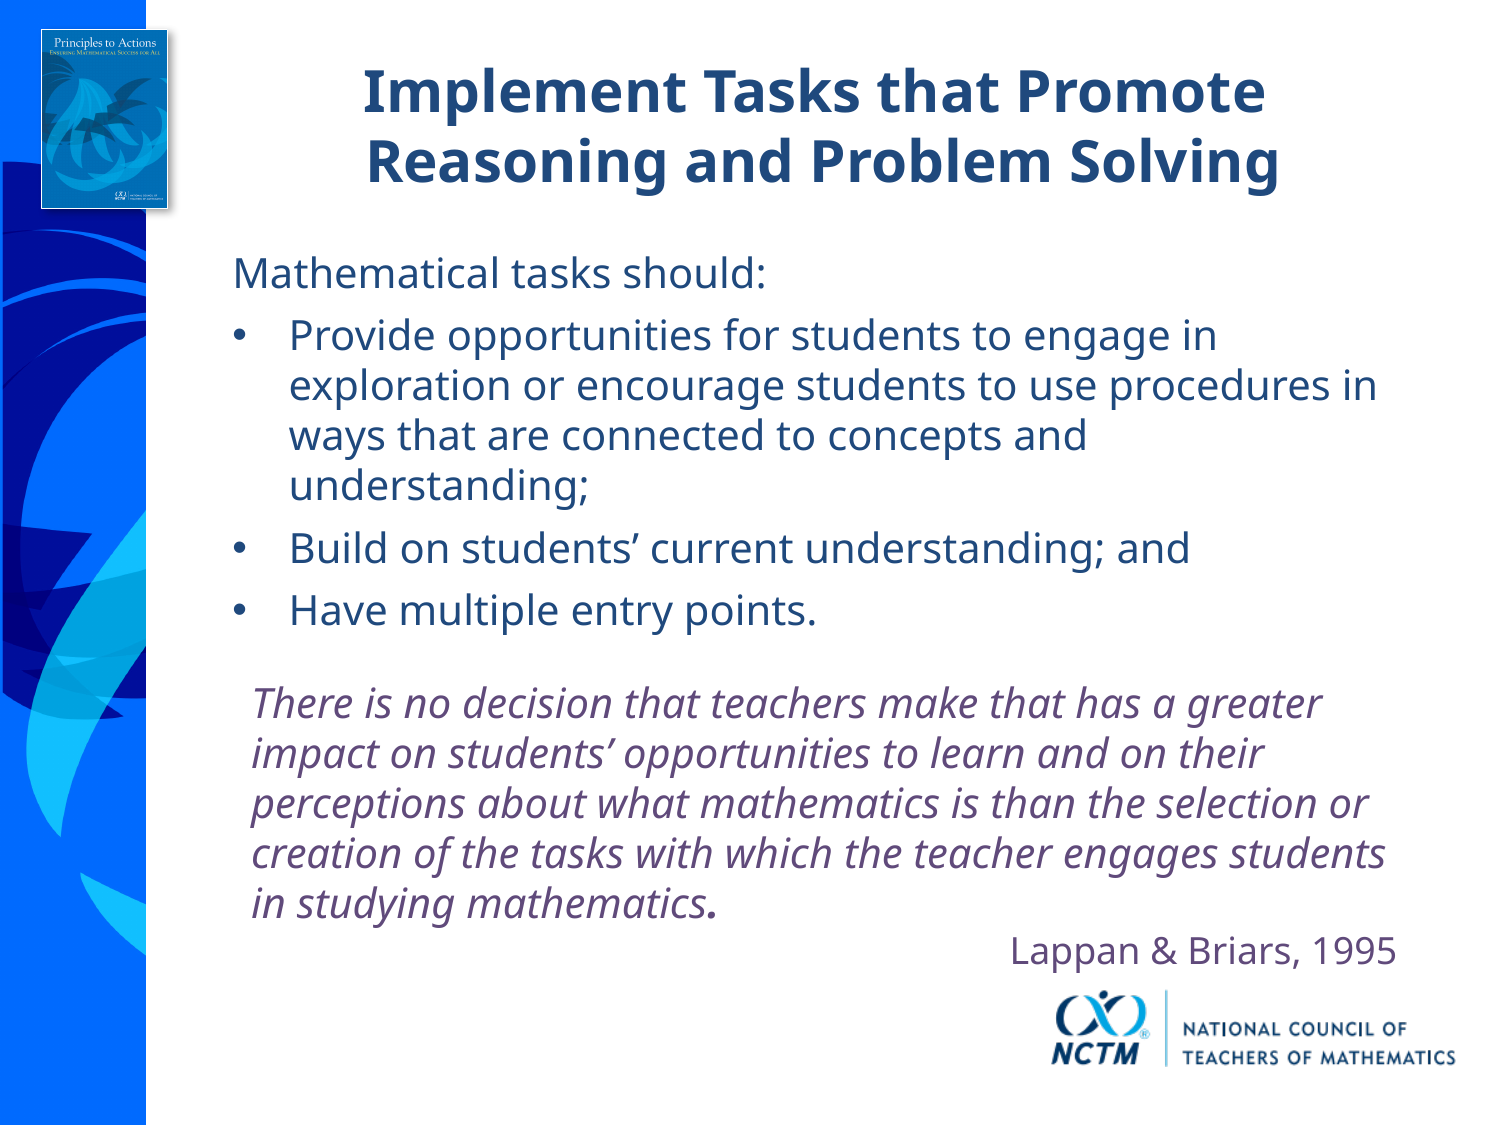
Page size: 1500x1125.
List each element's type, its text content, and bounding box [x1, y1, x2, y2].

picture [0, 0, 168, 1125]
text_box Implement Tasks that Promote Reasoning and Problem Solving [170, 29, 1500, 218]
text_box Mathematical tasks should: Provide opportunities for students to engage in exploration or encourage students to use procedures in ways that are connected to concepts and understanding; Build on students’ current understanding; and Have multiple entry points. There is no decision that teachers make that has a greater impact on students’ opportunities to learn and on their perceptions about what mathematics is than the selection or creation of the tasks with which the teacher engages students in studying mathematics. Lappan & Briars, 1995 [217, 238, 1413, 927]
picture [1034, 969, 1474, 1085]
